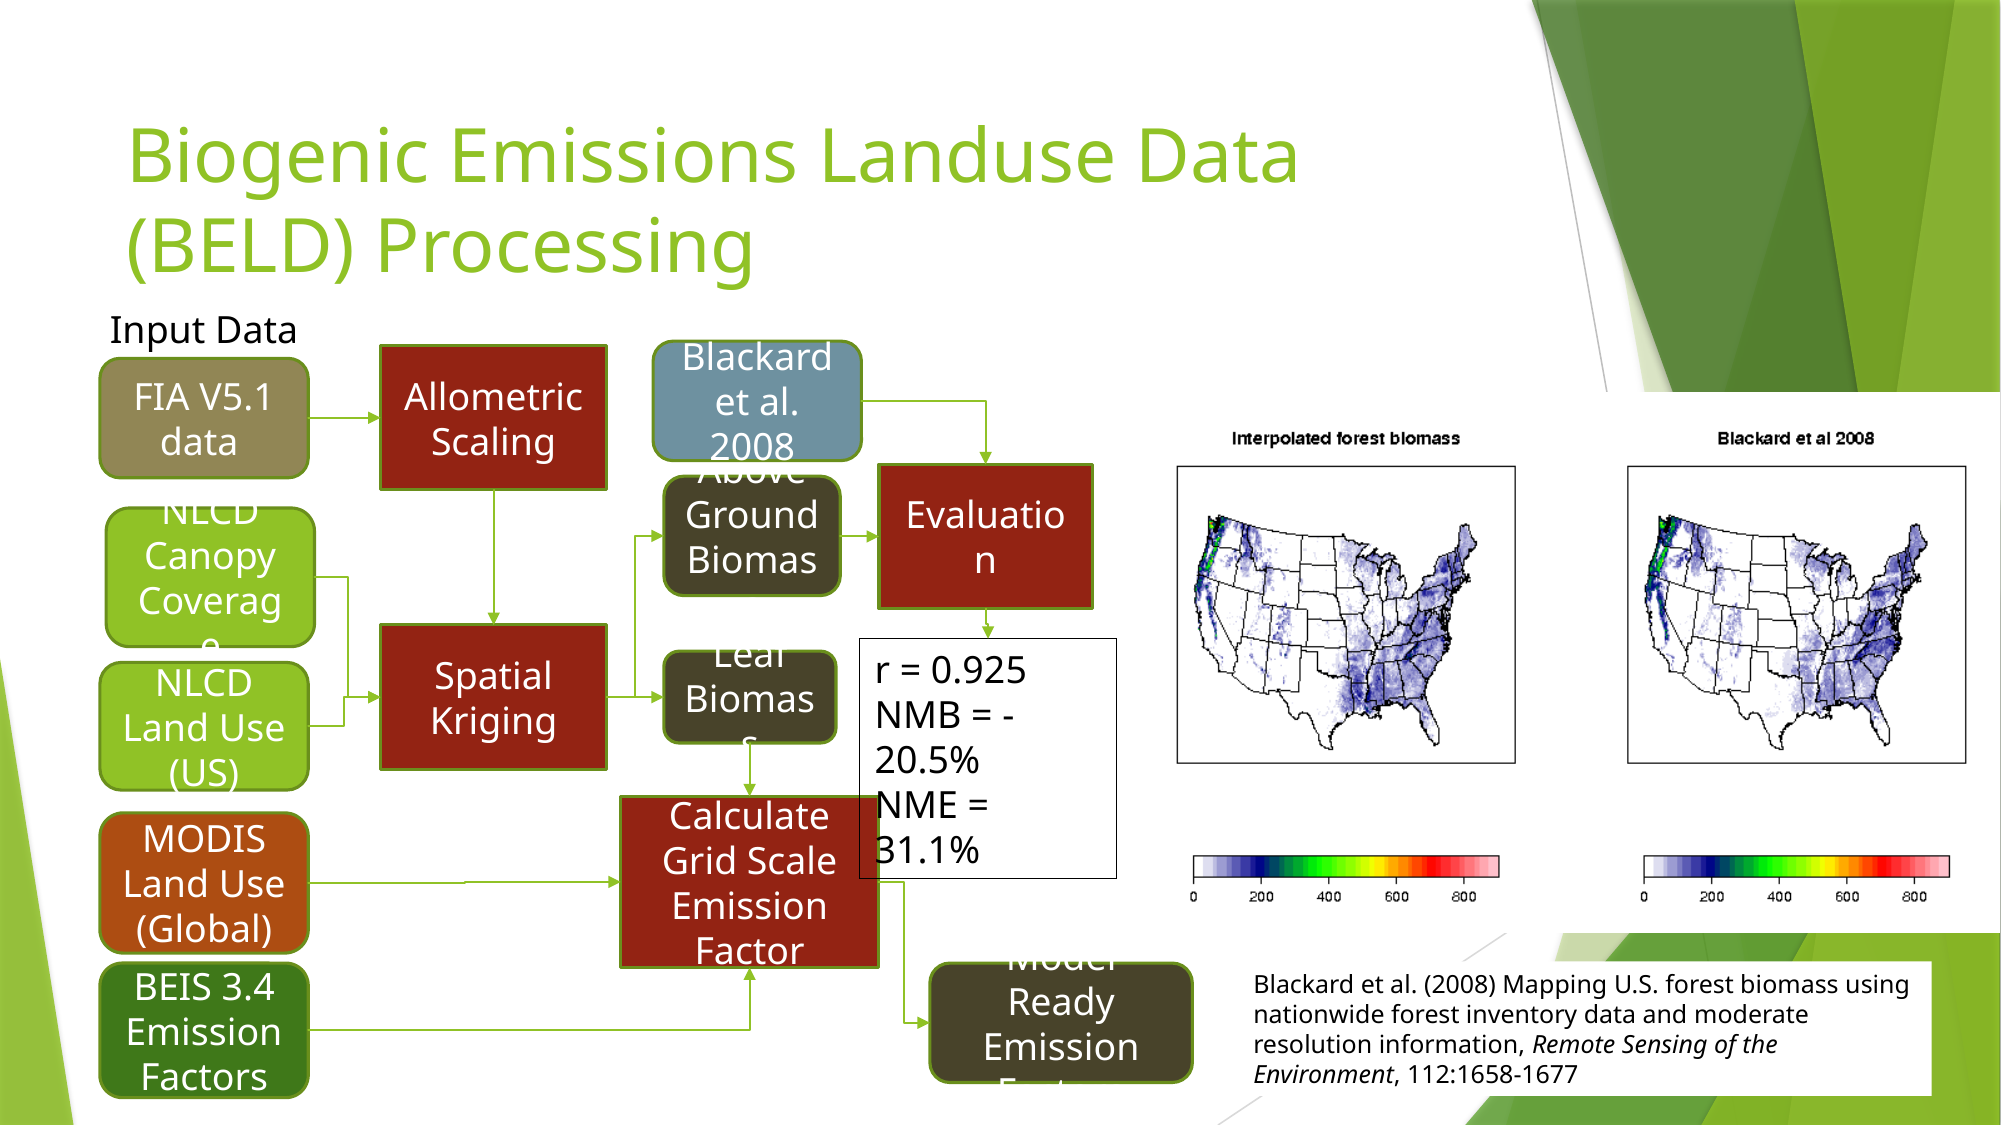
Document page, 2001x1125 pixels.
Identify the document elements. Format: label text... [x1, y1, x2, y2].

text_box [860, 400, 987, 465]
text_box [971, 621, 1003, 626]
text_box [877, 881, 931, 1024]
text_box Spatial Kriging [379, 623, 608, 771]
text_box NLCD Land Use (US) [98, 660, 310, 792]
text_box Allometric Scaling [379, 344, 608, 491]
text_box Calculate Grid Scale Emission Factor [619, 795, 880, 969]
text_box BEIS 3.4 Emission Factors [98, 961, 310, 1100]
text_box Above Ground Biomass [662, 474, 842, 598]
text_box FIA V5.1 data [98, 356, 310, 480]
text_box Input Data [95, 299, 314, 359]
text_box Model Ready Emission Factors [928, 961, 1194, 1085]
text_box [307, 967, 751, 1031]
text_box Evaluation [877, 463, 1094, 610]
text_box Blackard et al. (2008) Mapping U.S. forest biomass using nationwide forest inventory data and moderate resolution information, Remote Sensing of the Environment, 112:1658-1677 [1238, 961, 1932, 1096]
text_box MODIS Land Use (Global) [98, 811, 310, 955]
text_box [314, 576, 382, 696]
picture [1102, 391, 2000, 933]
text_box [606, 535, 665, 696]
text_box r = 0.925 NMB = -20.5% NME = 31.1% [859, 638, 1097, 879]
text_box Blackard et al. 2008 [651, 339, 863, 463]
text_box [307, 696, 382, 727]
text_box Leaf Biomass [662, 649, 838, 745]
title Biogenic Emissions Landuse Data (BELD) Processing [111, 99, 1522, 317]
text_box NLCD Canopy Coverage [104, 506, 317, 649]
